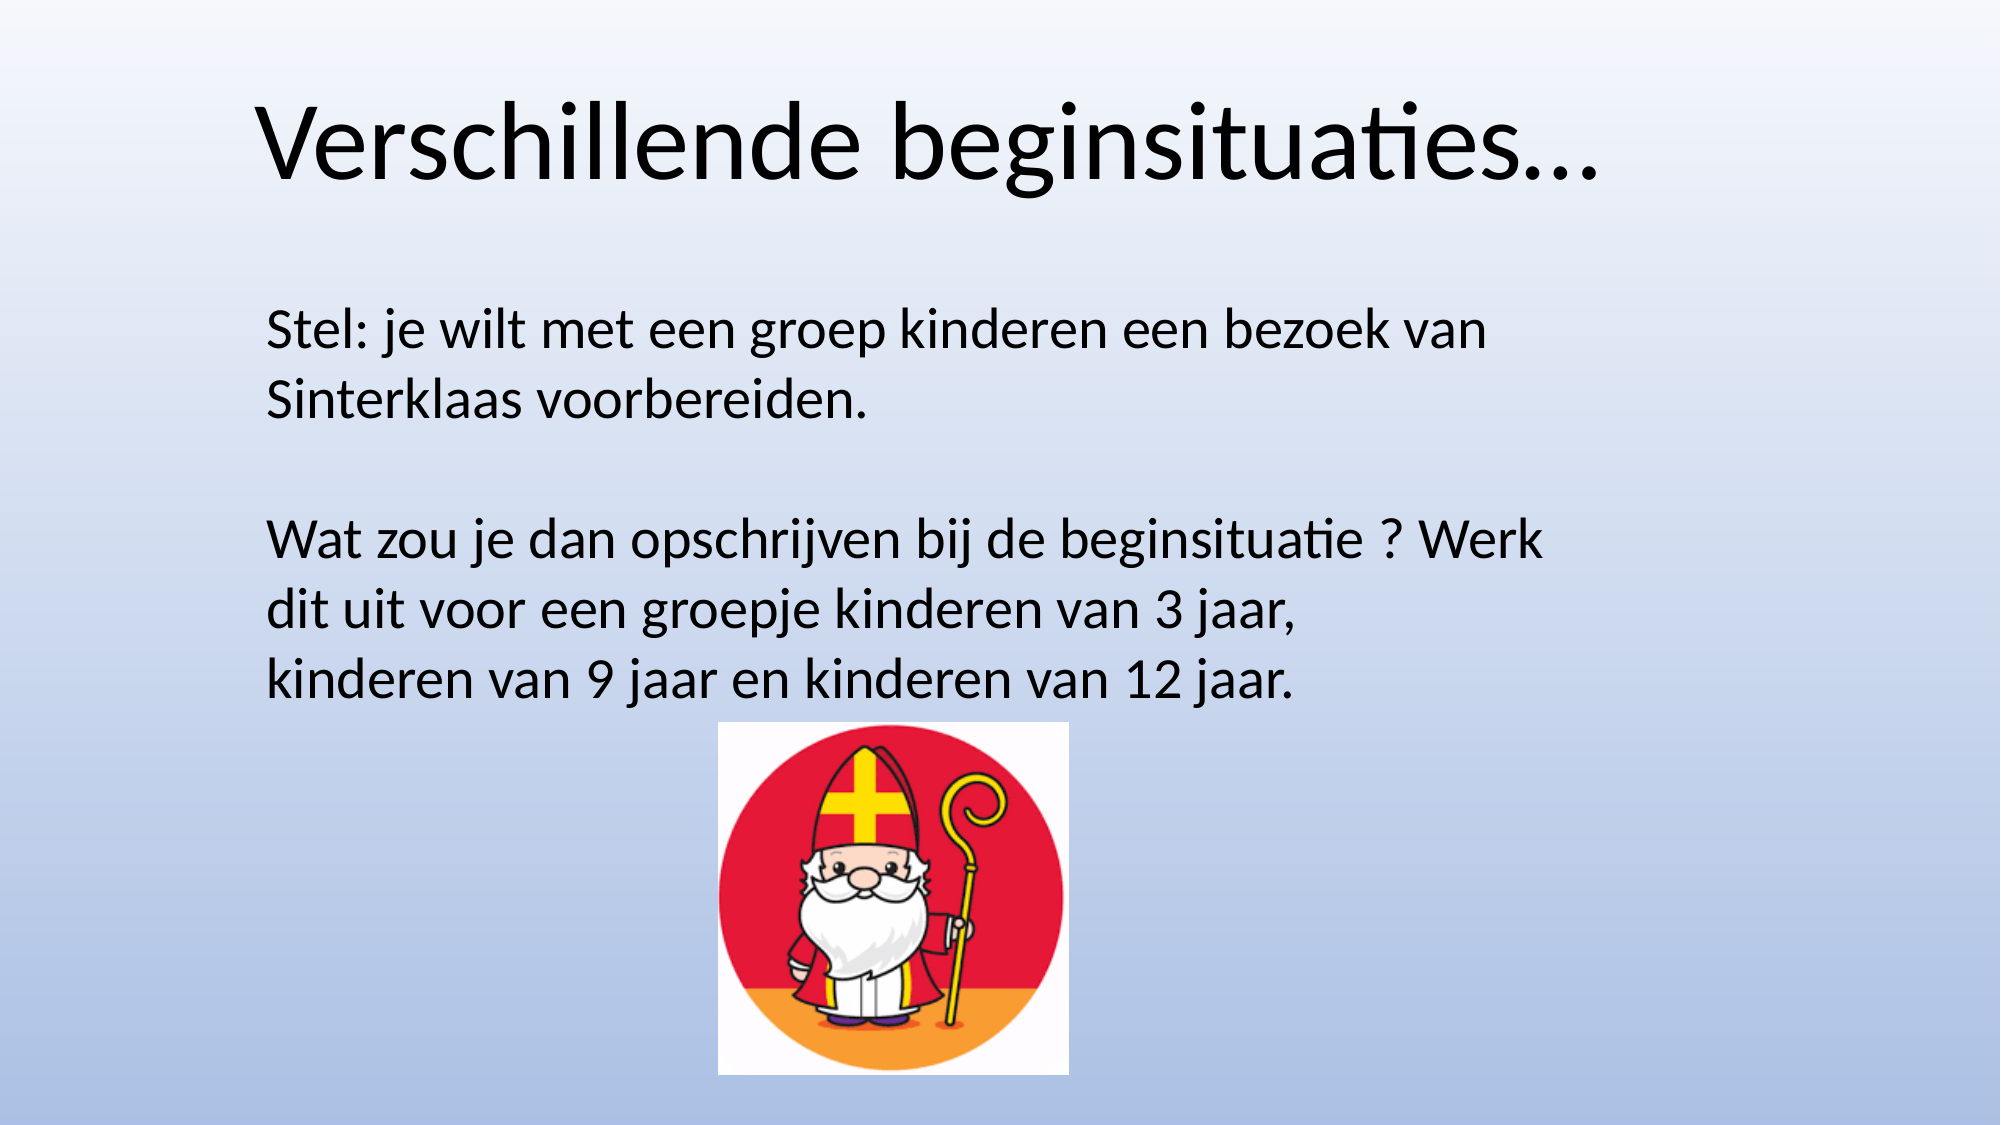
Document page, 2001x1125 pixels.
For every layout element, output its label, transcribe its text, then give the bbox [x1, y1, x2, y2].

picture [718, 722, 1069, 1075]
text_box Verschillende beginsituaties… [239, 60, 1617, 211]
text_box Stel: je wilt met een groep kinderen een bezoek van Sinterklaas voorbereiden. Wat zou je dan opschrijven bij de beginsituatie ? Werk dit uit voor een groepje kinderen van 3 jaar, kinderen van 9 jaar en kinderen van 12 jaar. [251, 283, 1605, 718]
